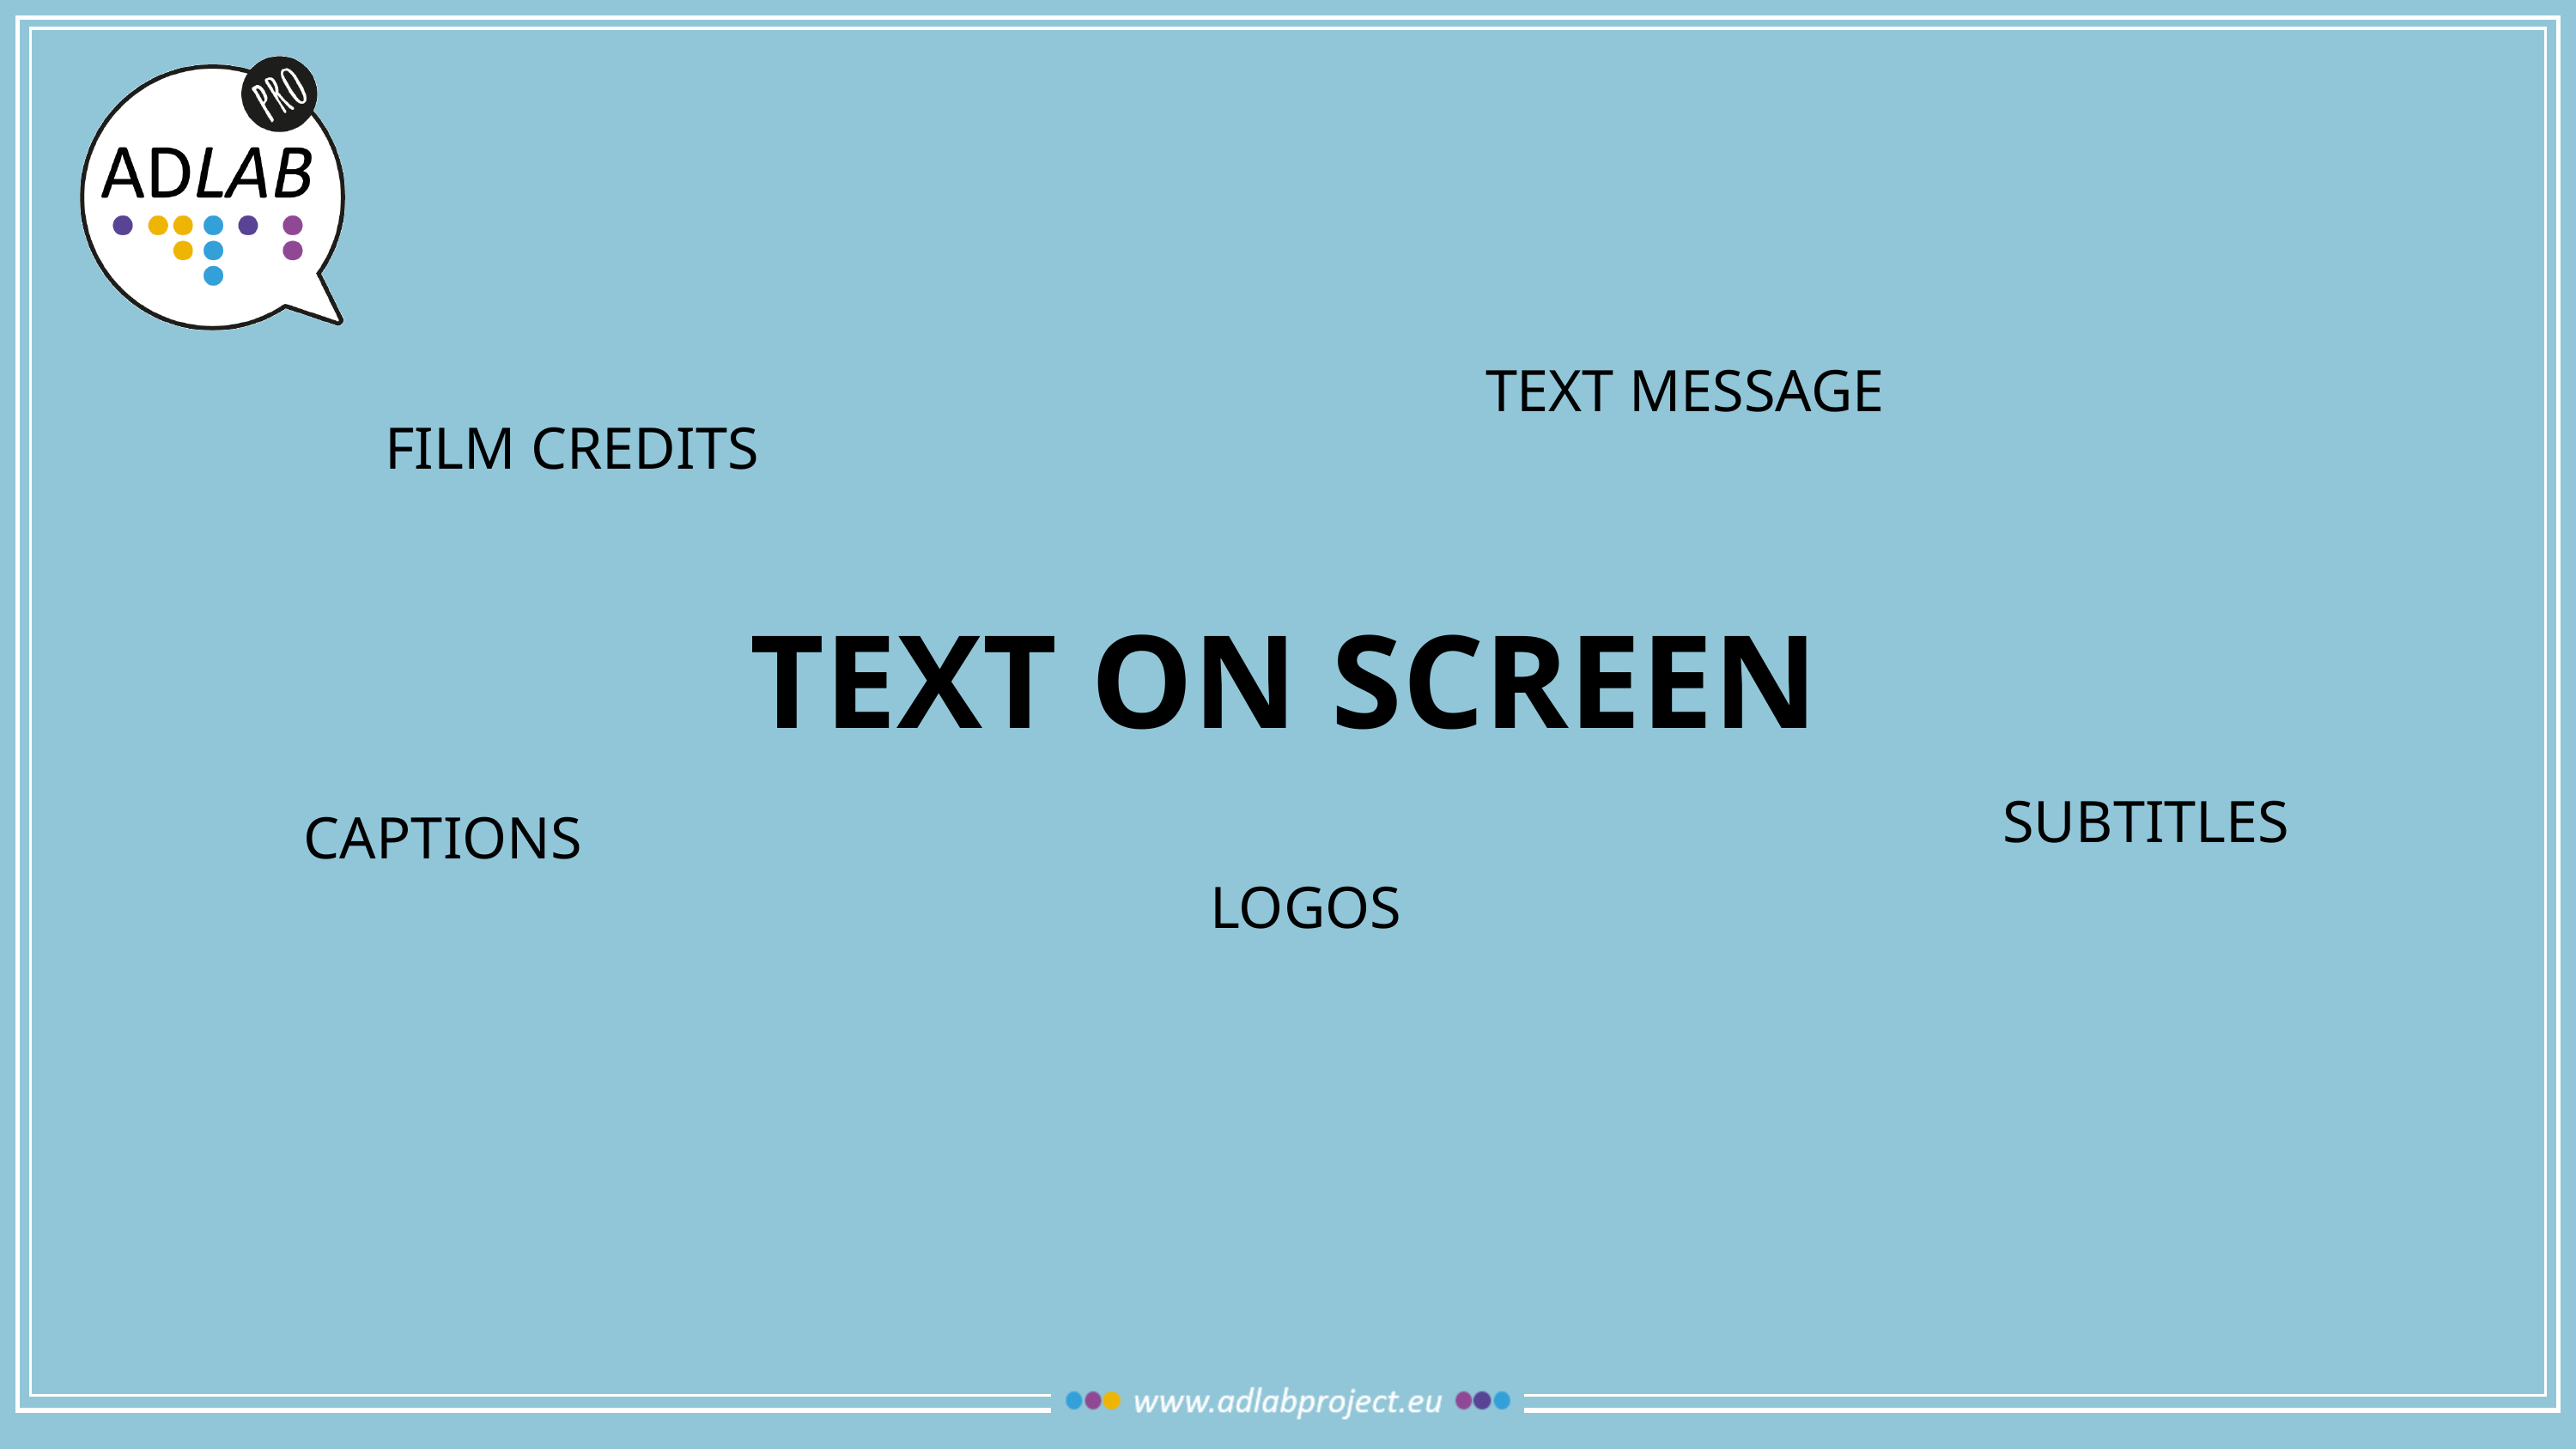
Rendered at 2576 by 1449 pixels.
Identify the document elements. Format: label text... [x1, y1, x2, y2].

text_box FILM CREDITS [372, 405, 773, 487]
text_box LOGOS [1197, 864, 1473, 946]
text_box CAPTIONS [290, 795, 596, 876]
list Text on screen [57, 515, 2512, 751]
text_box TEXT MESSAGE [1473, 348, 1990, 430]
picture [1051, 1378, 1524, 1429]
text_box SUBTITLES [1990, 779, 2374, 861]
picture [72, 49, 353, 330]
